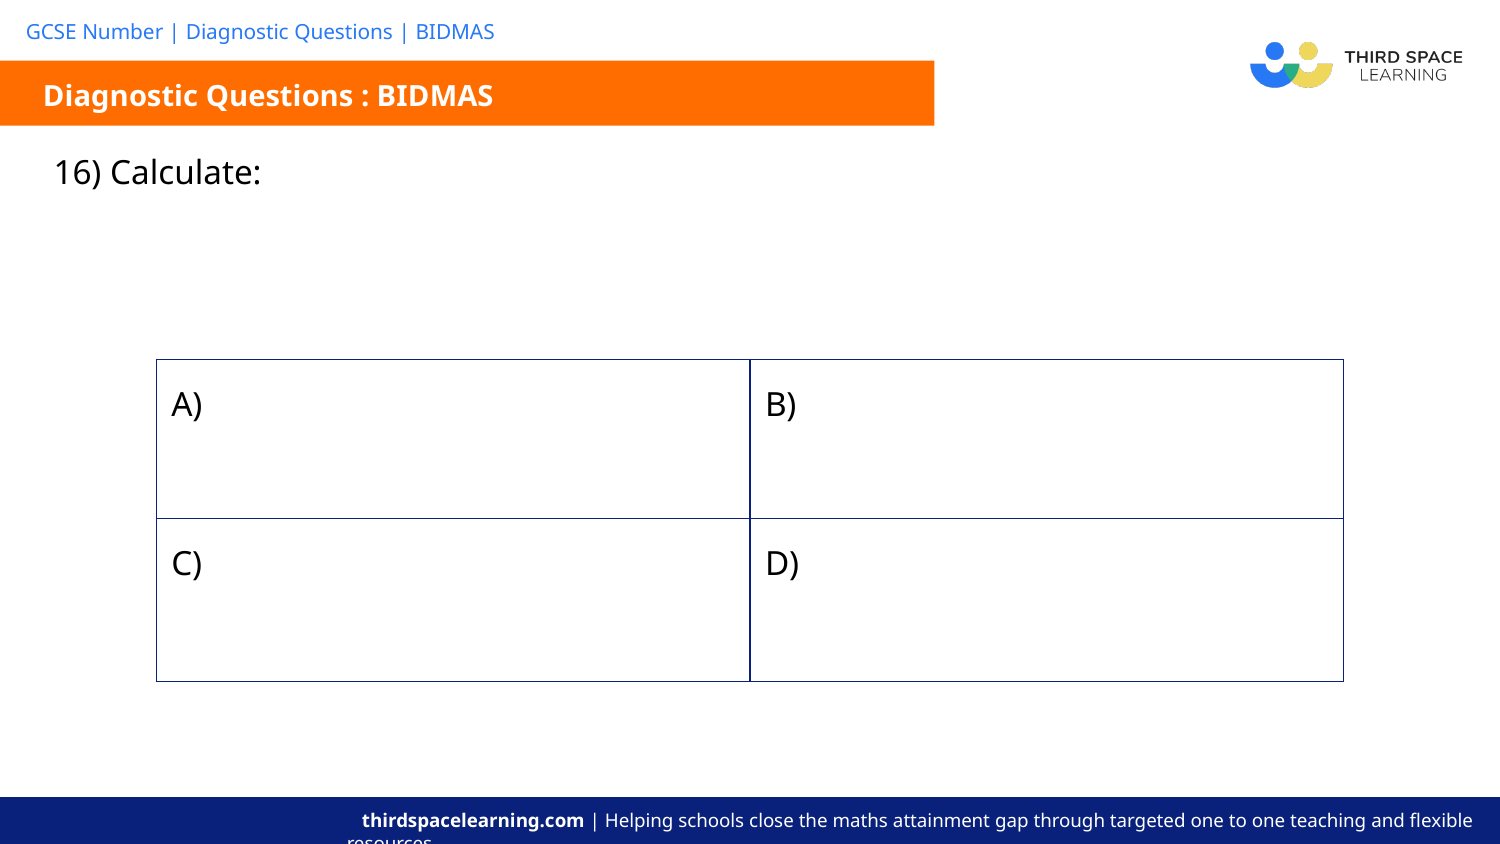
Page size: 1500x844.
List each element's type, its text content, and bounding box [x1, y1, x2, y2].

text_box Diagnostic Questions : BIDMAS [27, 61, 840, 127]
picture [1250, 33, 1465, 99]
